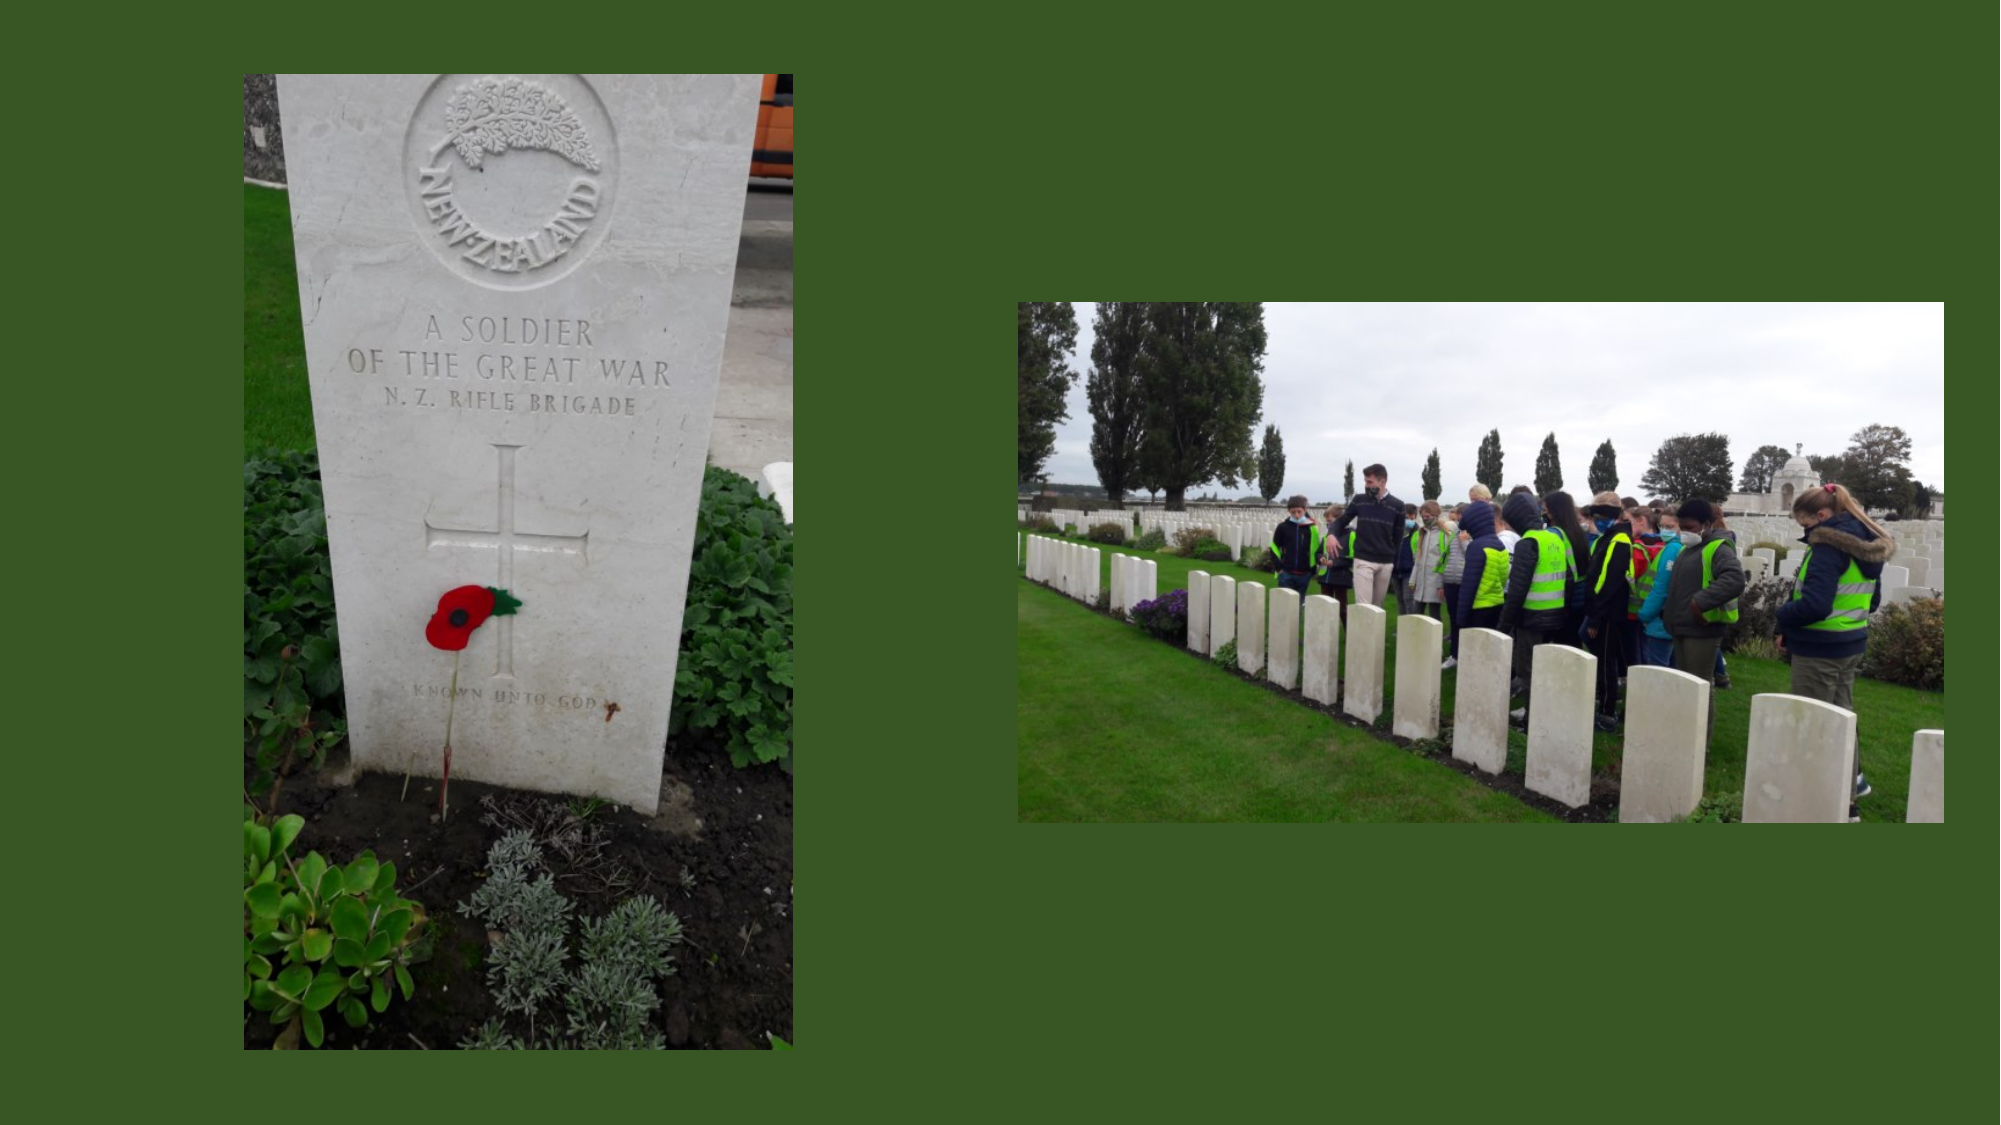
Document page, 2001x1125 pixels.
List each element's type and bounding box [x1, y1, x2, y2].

picture [1018, 302, 1944, 823]
picture [244, 74, 793, 1050]
